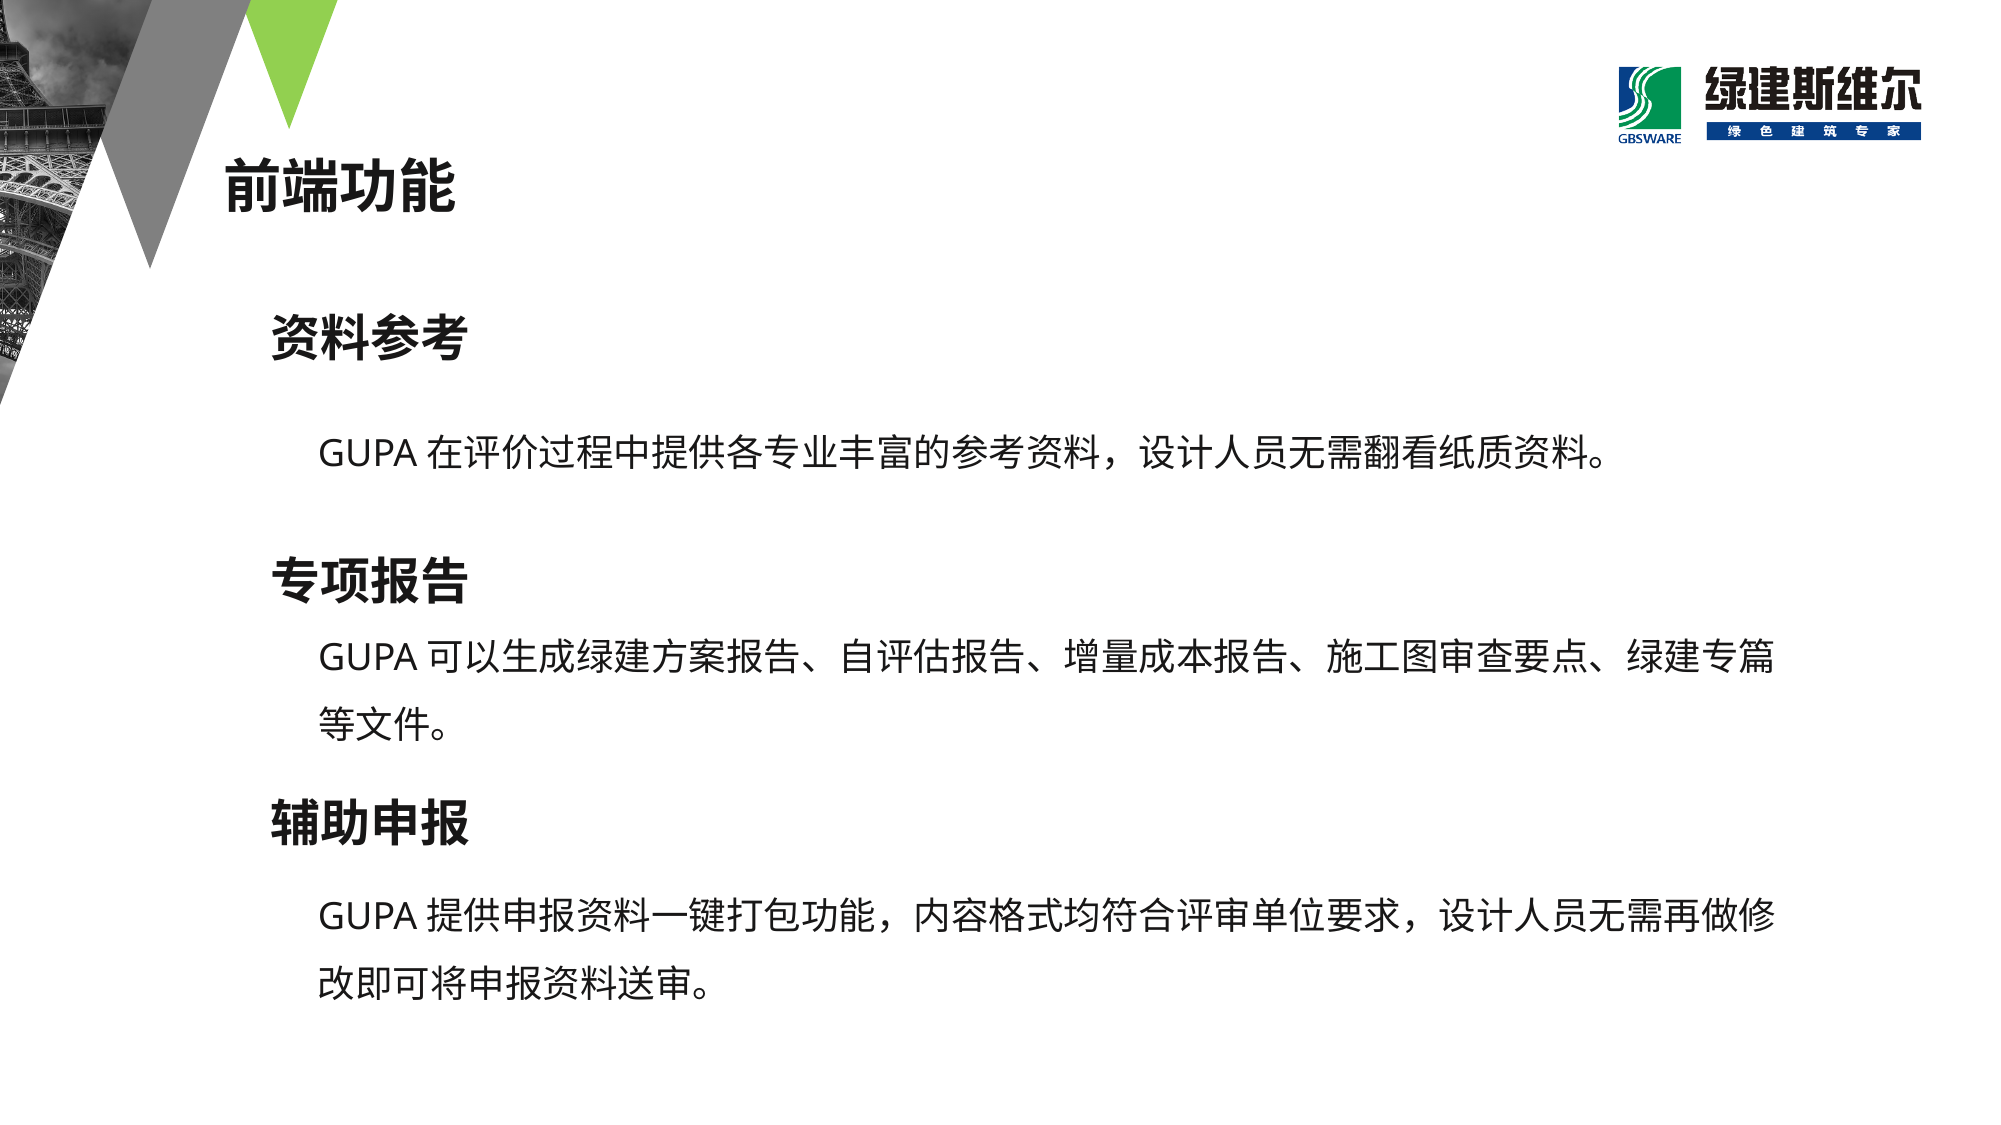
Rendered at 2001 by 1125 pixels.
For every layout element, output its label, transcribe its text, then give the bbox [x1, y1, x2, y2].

text_box GUPA可以生成绿建方案报告、自评估报告、增量成本报告、施工图审查要点、绿建专篇等文件。 [303, 603, 1792, 754]
text_box 专项报告 [255, 511, 1745, 617]
title 前端功能 [208, 125, 1198, 244]
text_box 资料参考 [255, 269, 1745, 374]
picture [0, 0, 152, 405]
text_box GUPA提供申报资料一键打包功能，内容格式均符合评审单位要求，设计人员无需再做修改即可将申报资料送审。 [303, 862, 1792, 1012]
text_box 辅助申报 [255, 754, 1745, 860]
text_box GUPA在评价过程中提供各专业丰富的参考资料，设计人员无需翻看纸质资料。 [303, 398, 1792, 482]
picture [1617, 65, 1922, 144]
